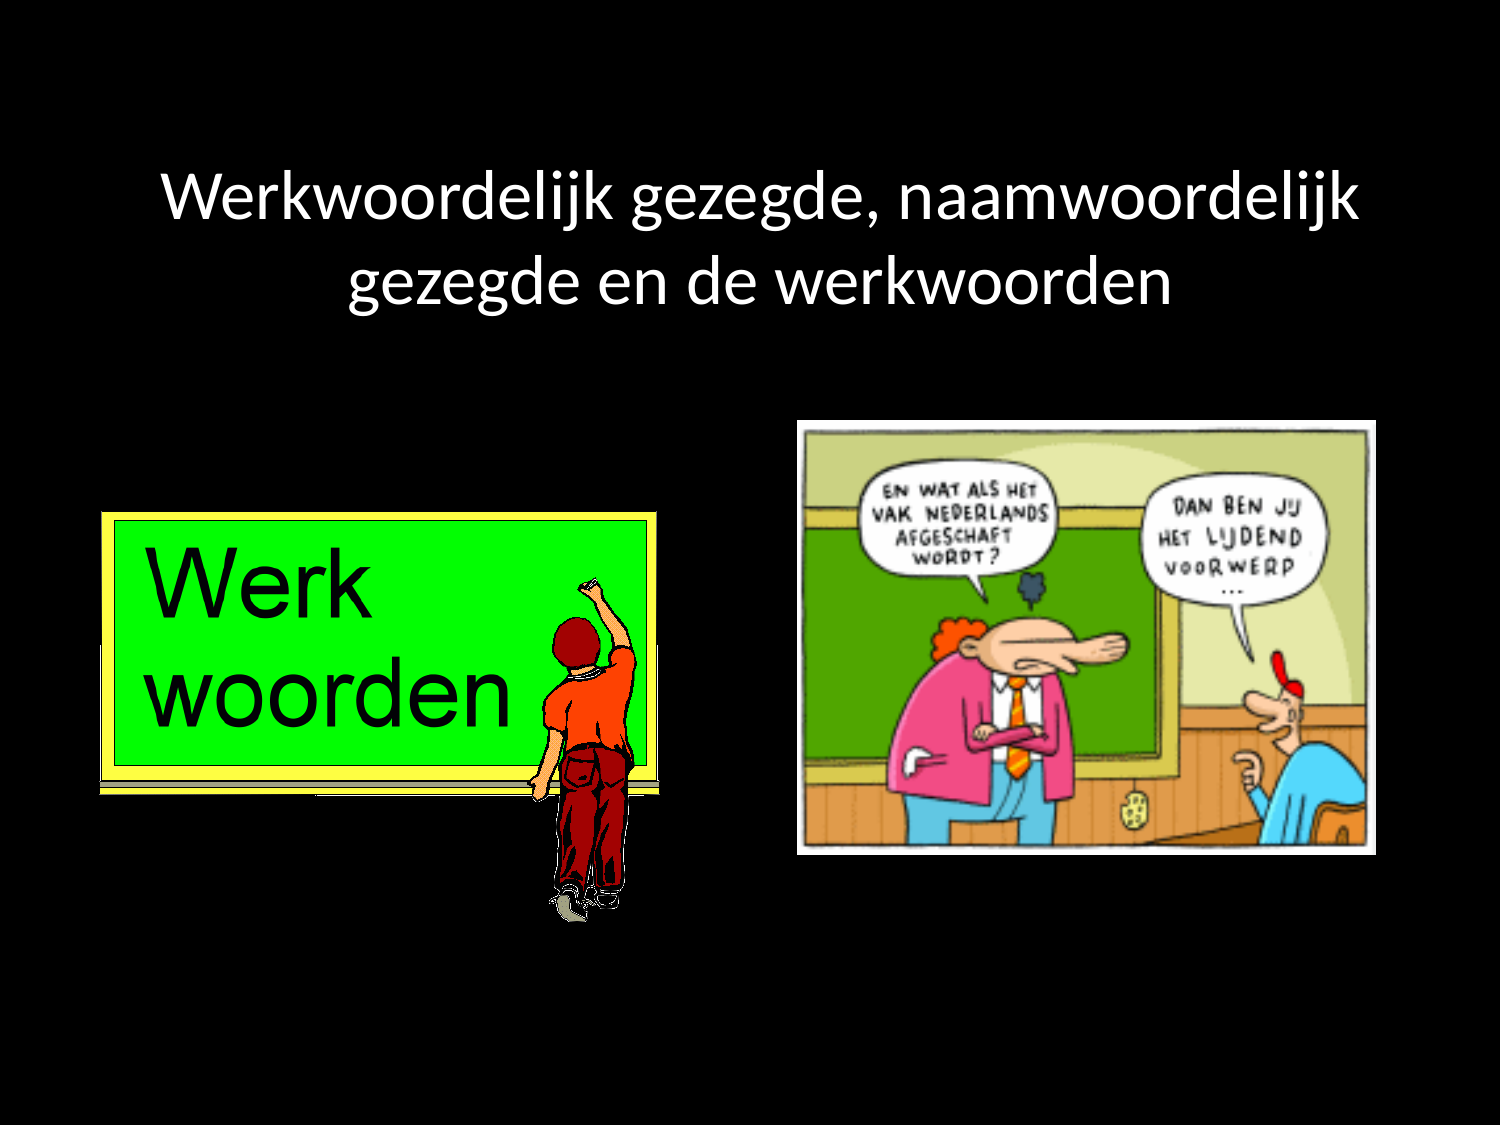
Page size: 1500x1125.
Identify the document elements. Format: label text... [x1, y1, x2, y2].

title Werkwoordelijk gezegde, naamwoordelijk gezegde en de werkwoorden [123, 113, 1399, 355]
picture [796, 420, 1377, 856]
picture [88, 503, 669, 929]
